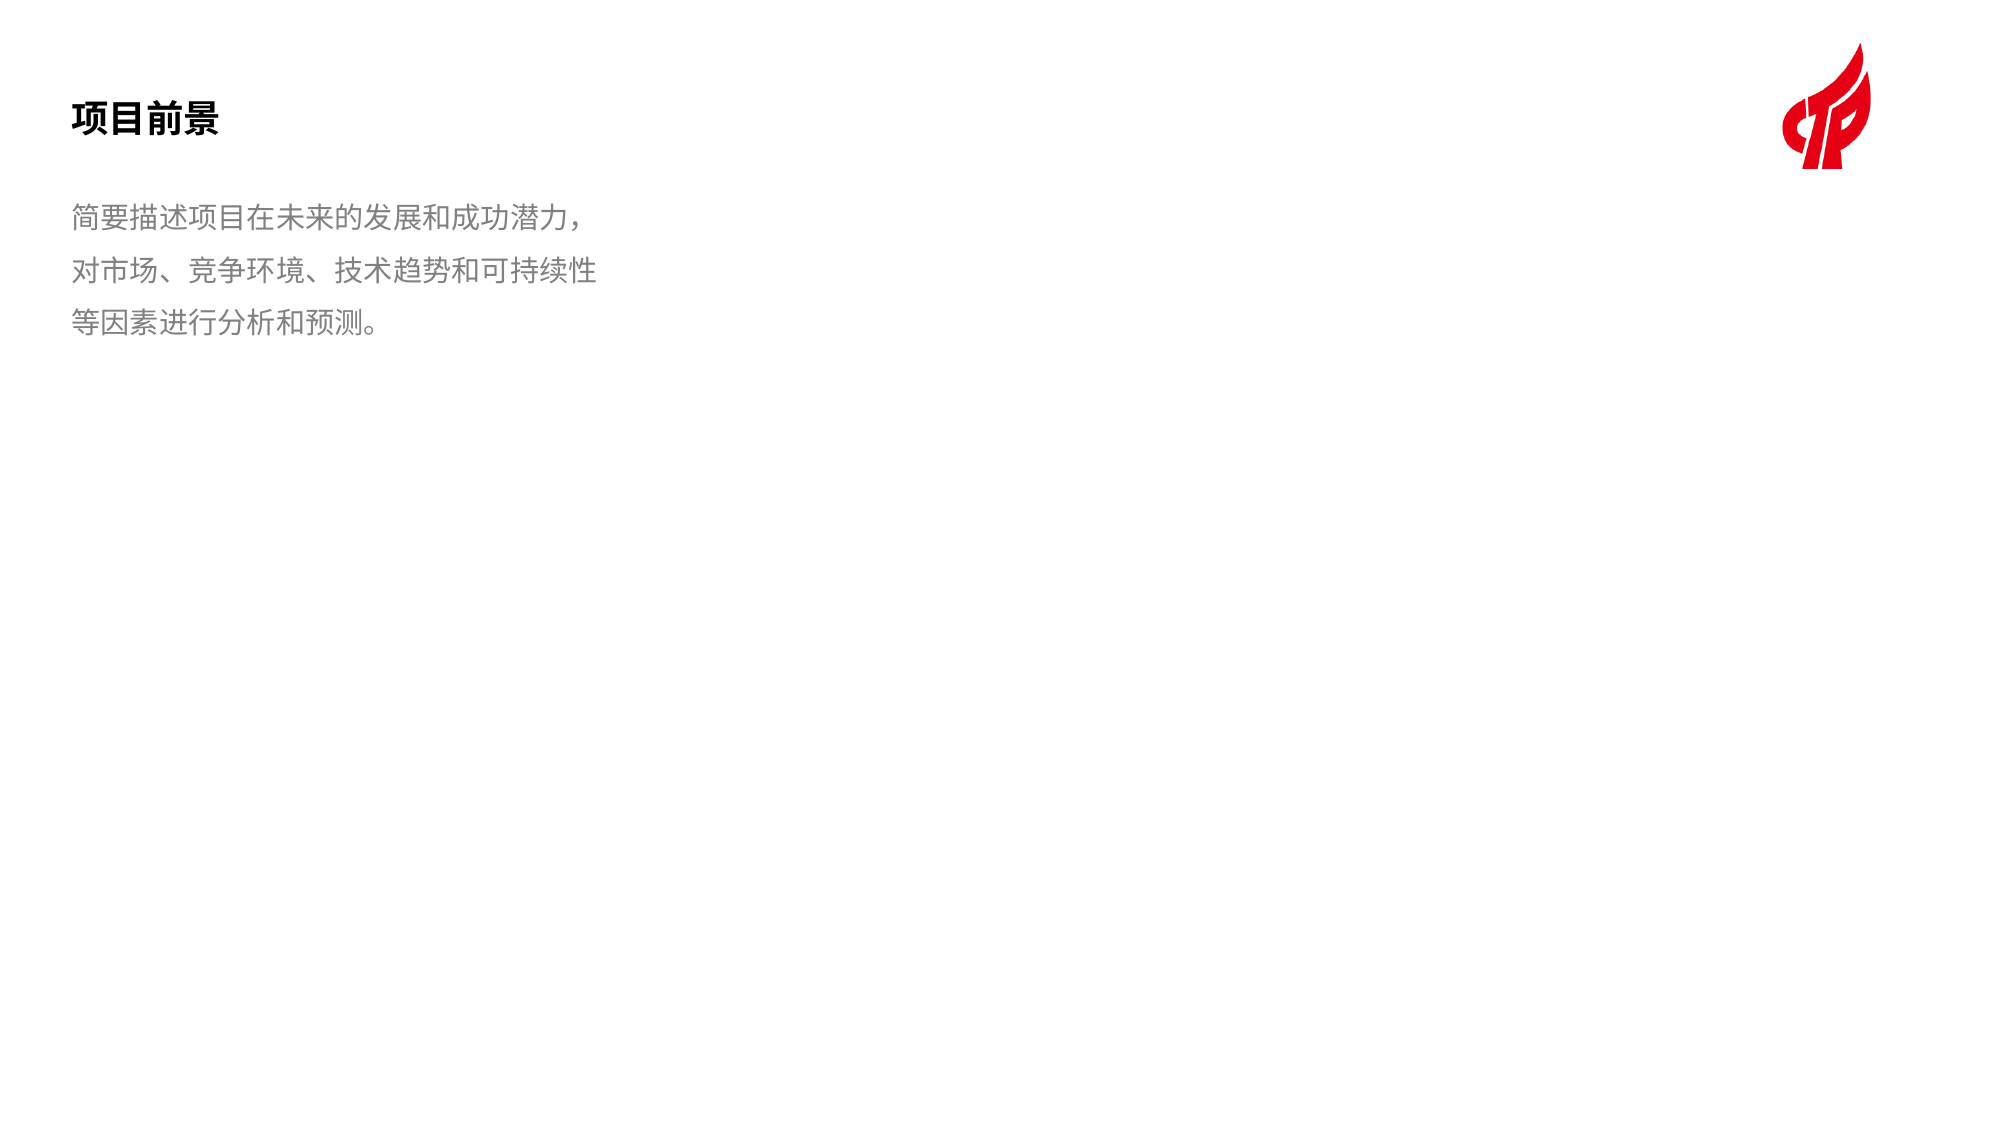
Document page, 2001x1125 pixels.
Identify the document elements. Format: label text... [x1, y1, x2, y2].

text_box 简要描述项目在未来的发展和成功潜力，对市场、竞争环境、技术趋势和可持续性等因素进行分析和预测。 [56, 174, 632, 386]
text_box 项目前景 [56, 87, 260, 147]
picture [1742, 32, 1910, 200]
